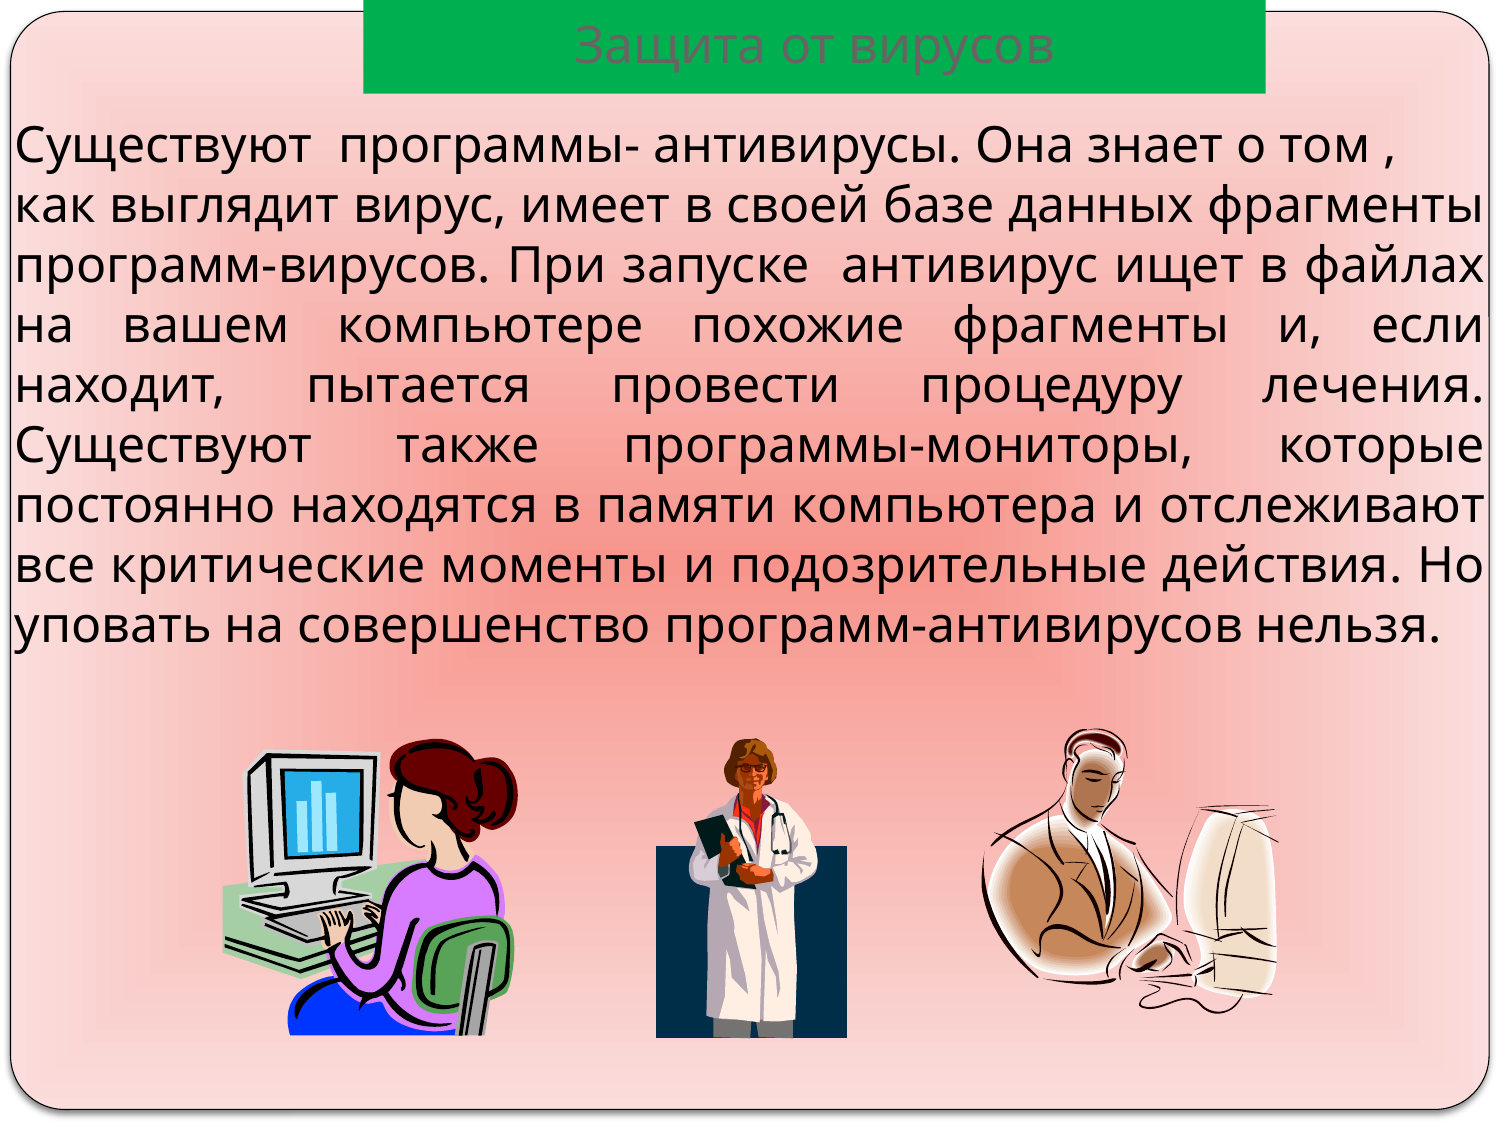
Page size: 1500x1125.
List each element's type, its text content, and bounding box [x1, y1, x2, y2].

picture [222, 737, 519, 1039]
picture [972, 726, 1280, 1018]
picture [655, 737, 847, 1039]
text_box Существуют программы- антивирусы. Она знает о том , как выглядит вирус, имеет в своей базе данных фрагменты программ-вирусов. При запуске антивирус ищет в файлах на вашем компьютере похожие фрагменты и, если находит, пытается провести процедуру лечения. Существуют также программы-мониторы, которые постоянно находятся в памяти компьютера и отслеживают все критические моменты и подозрительные действия. Но уповать на совершенство программ-антивирусов нельзя. [0, 105, 1500, 661]
title Защита от вирусов [363, 0, 1266, 94]
